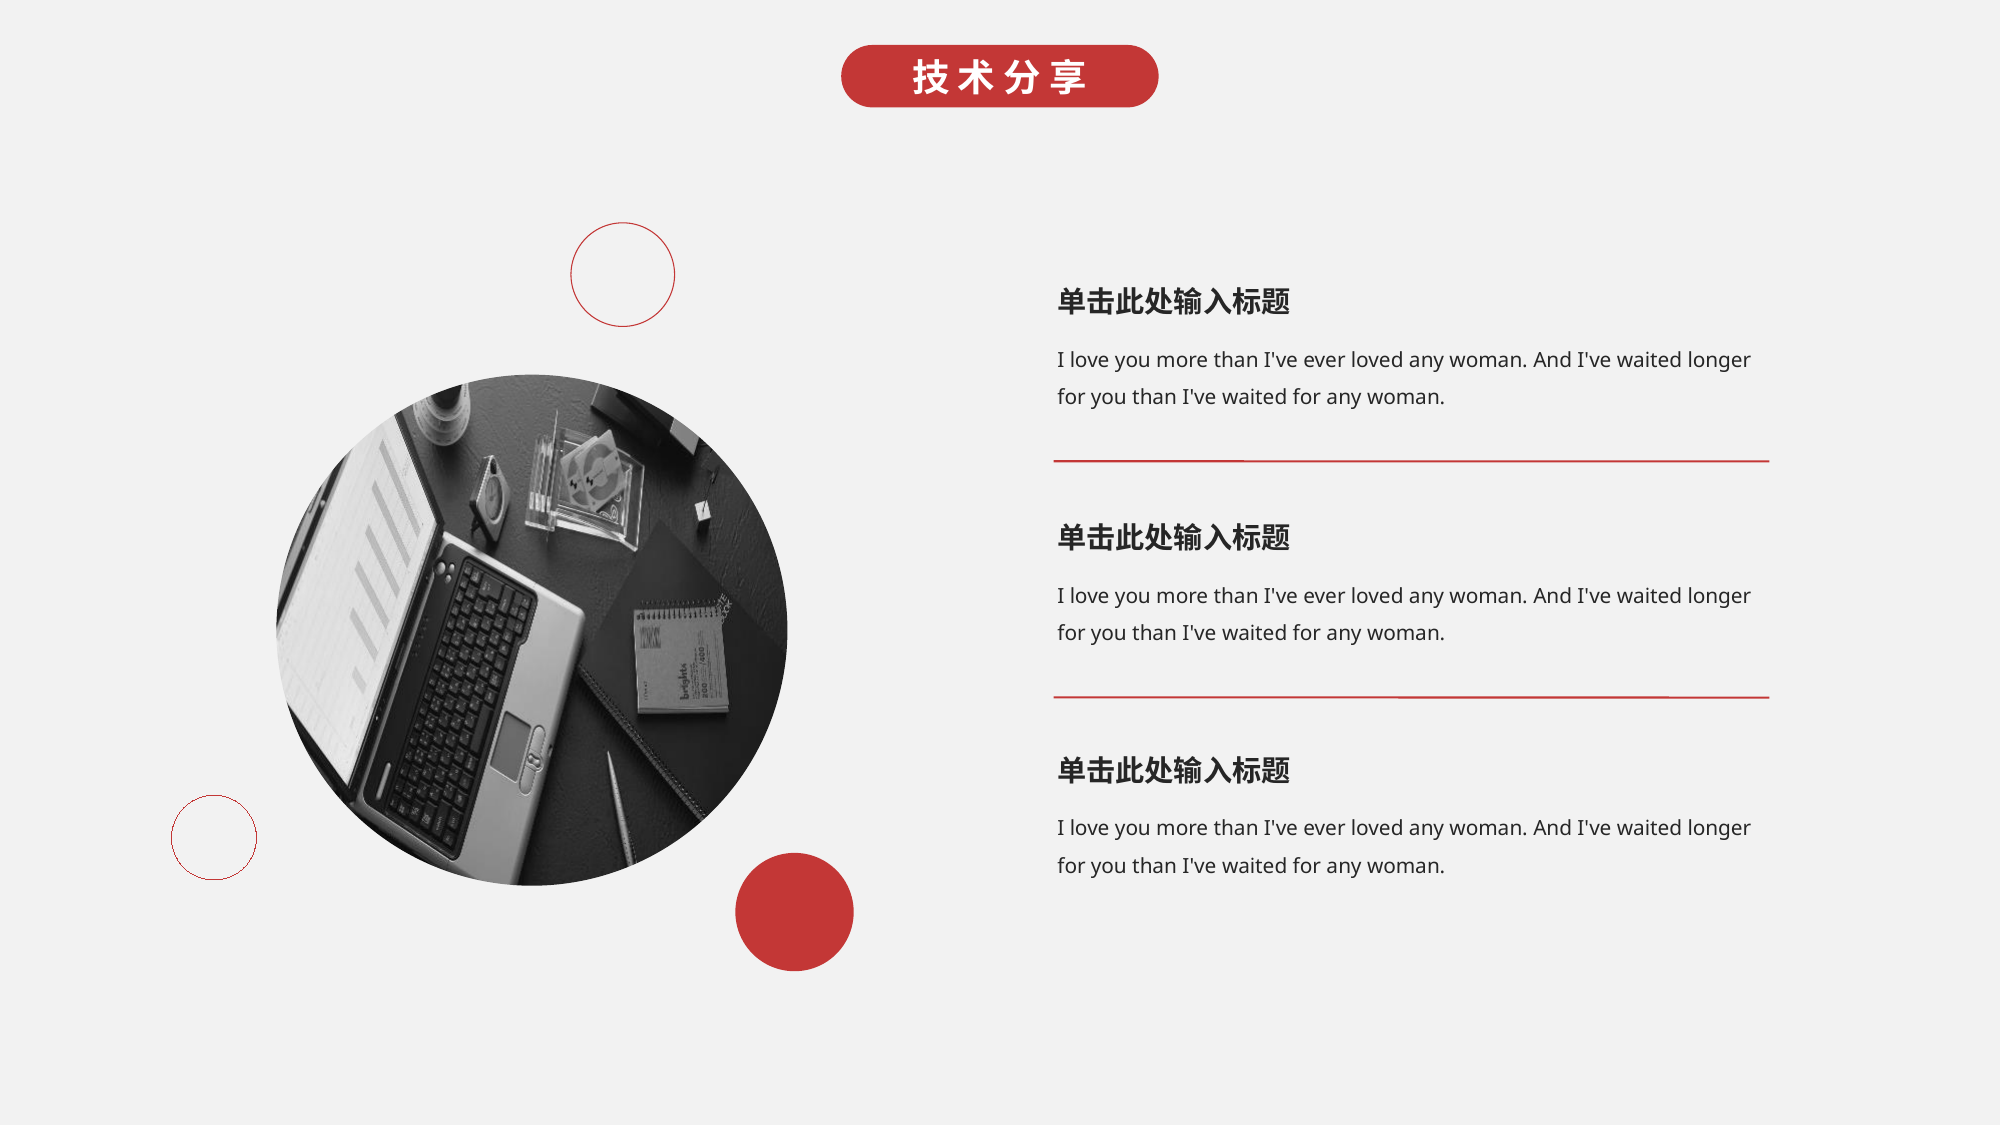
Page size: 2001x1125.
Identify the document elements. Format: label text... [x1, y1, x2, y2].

text_box 技 术 分 享 [840, 43, 1160, 109]
text_box [570, 222, 675, 327]
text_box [1042, 727, 1790, 886]
text_box [276, 374, 788, 886]
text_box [1042, 494, 1790, 654]
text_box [1042, 258, 1790, 418]
text_box [735, 852, 854, 972]
text_box [171, 795, 257, 880]
